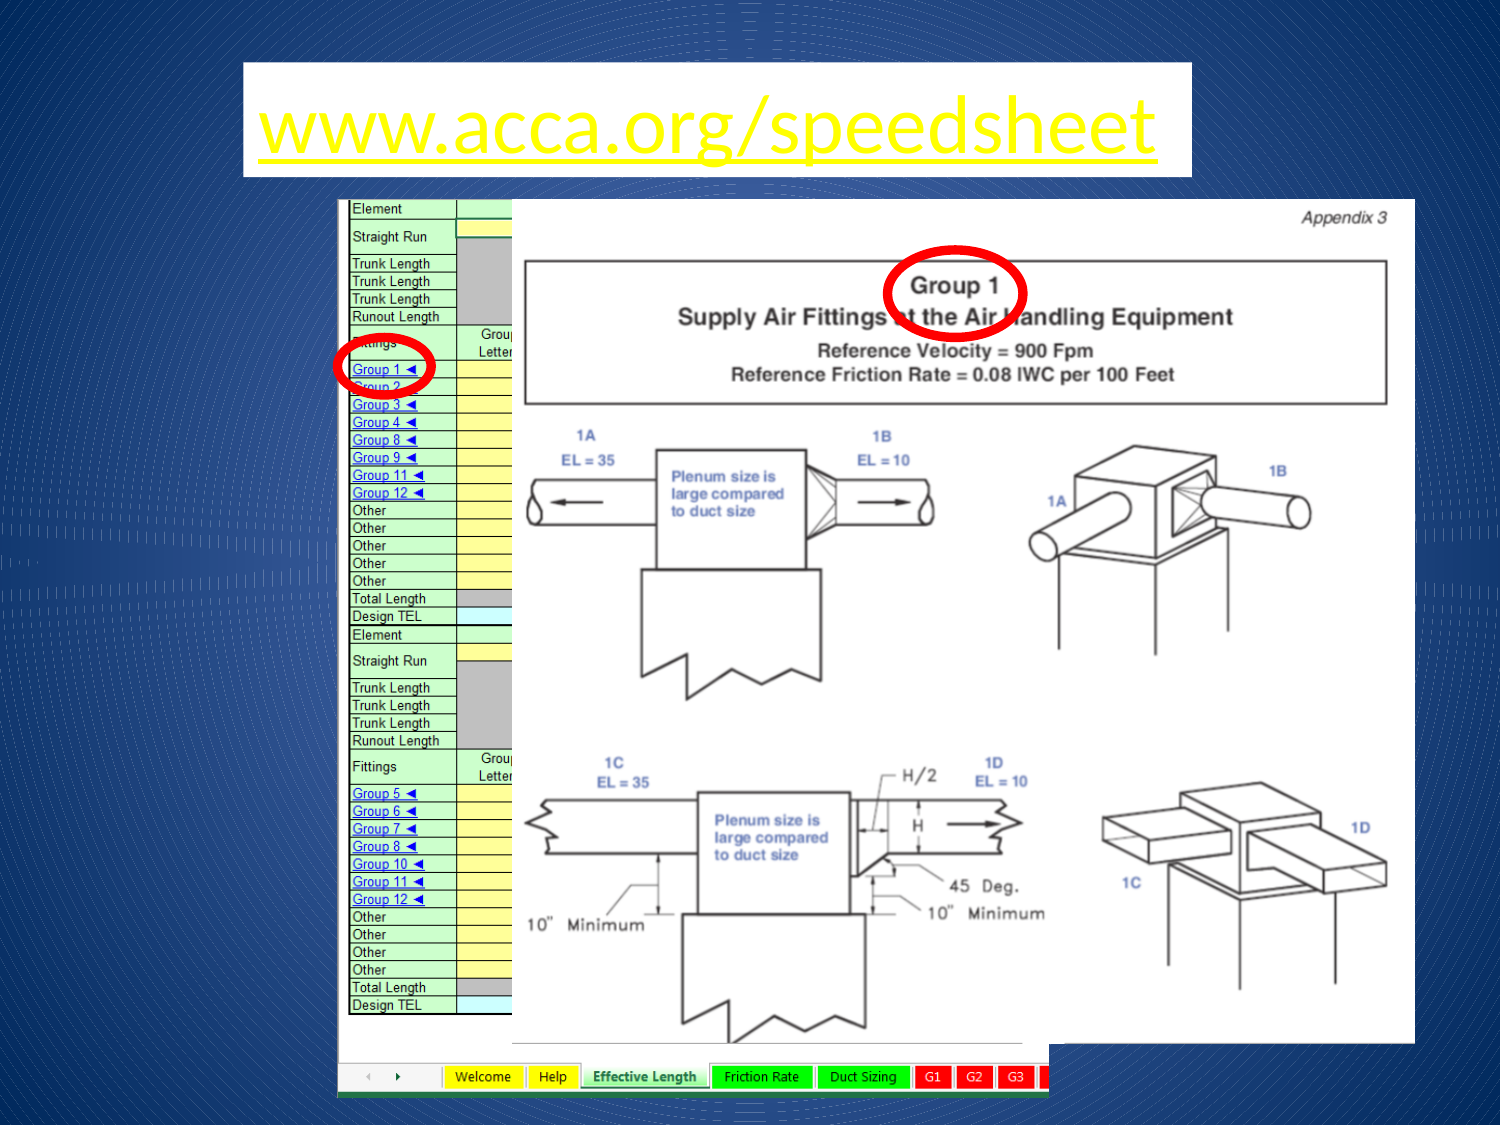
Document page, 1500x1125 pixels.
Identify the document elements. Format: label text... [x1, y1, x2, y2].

picture [337, 199, 1415, 1098]
text_box www.acca.org/speedsheet [243, 62, 1192, 178]
